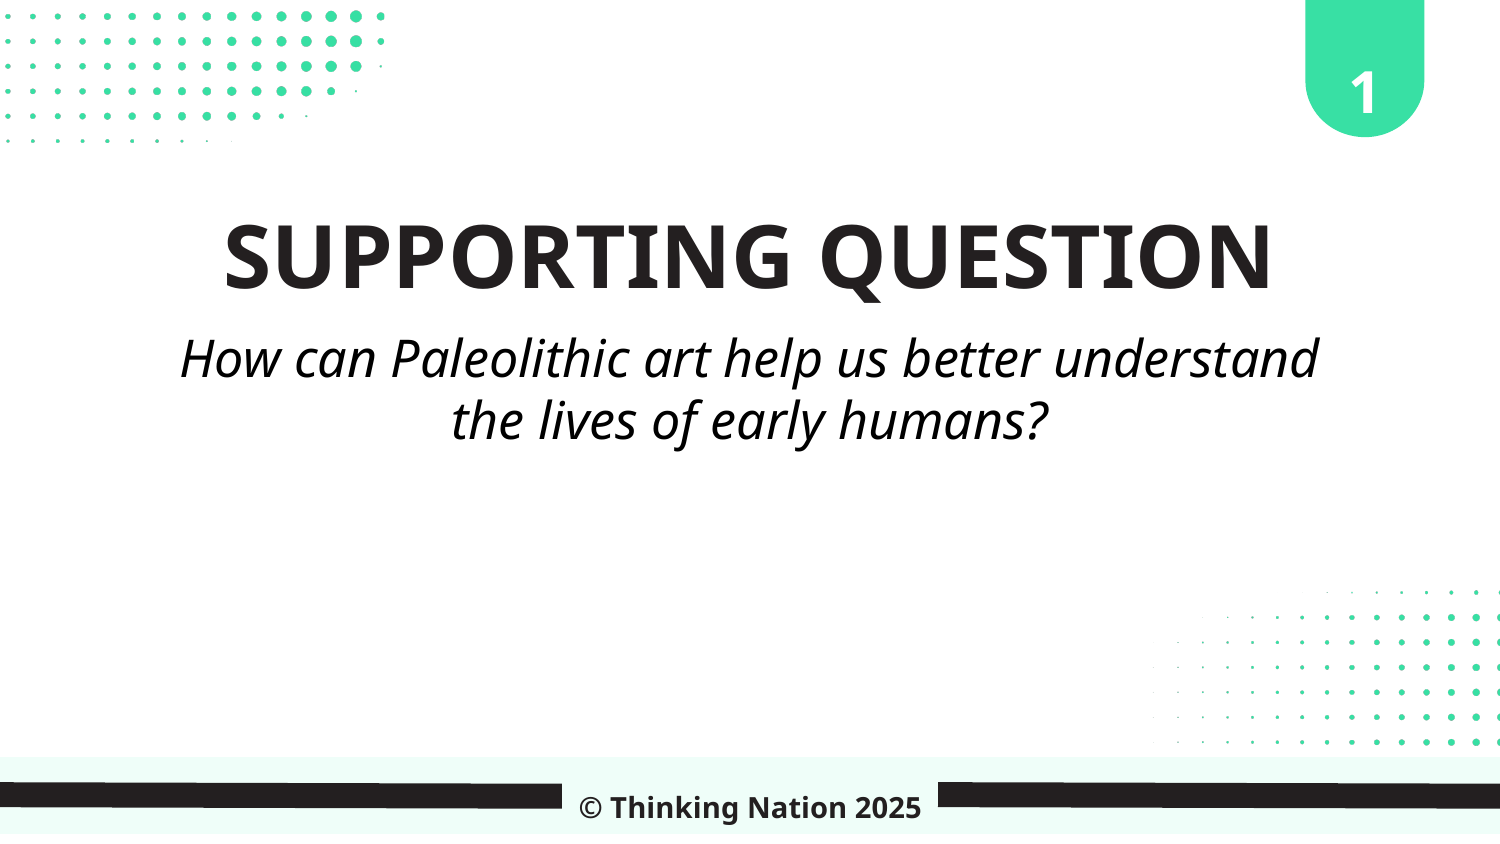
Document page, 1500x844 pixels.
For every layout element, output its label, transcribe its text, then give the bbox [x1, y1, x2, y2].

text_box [1300, 0, 1430, 138]
text_box SUPPORTING QUESTION [209, 159, 1291, 307]
text_box [1128, 590, 1500, 755]
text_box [0, 756, 1500, 835]
text_box [0, 0, 385, 144]
text_box How can Paleolithic art help us better understand the lives of early humans? [146, 324, 1353, 451]
